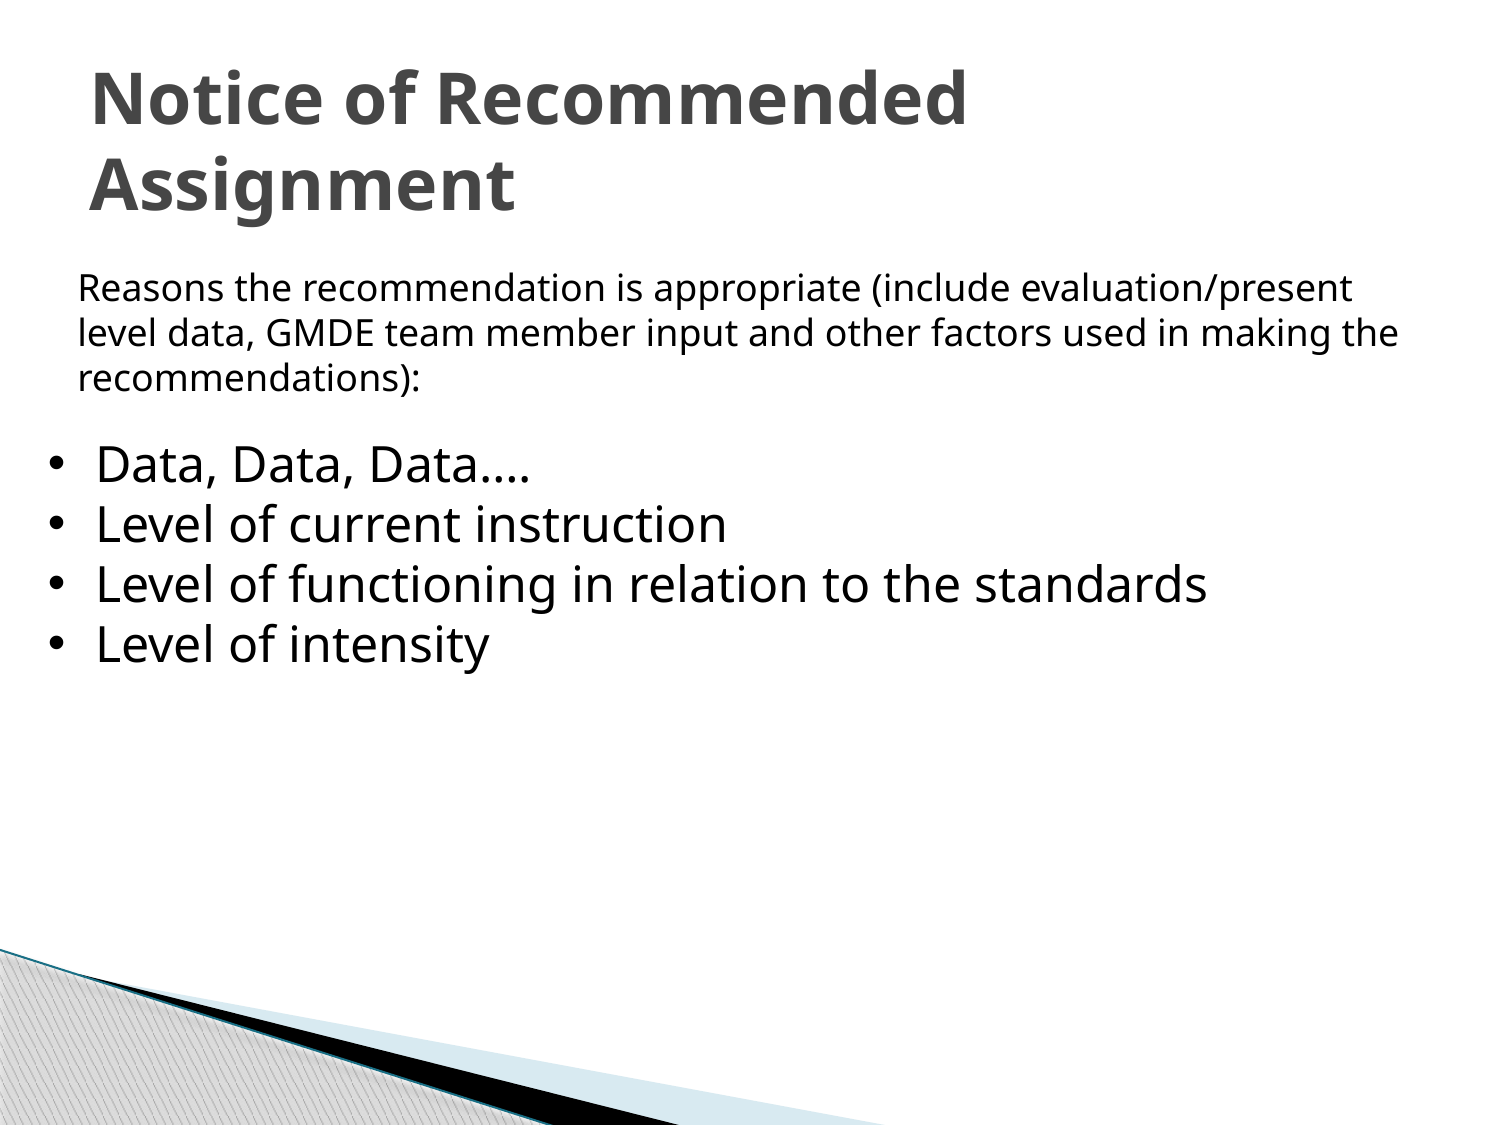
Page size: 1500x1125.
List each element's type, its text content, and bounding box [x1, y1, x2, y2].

text_box Reasons the recommendation is appropriate (include evaluation/present level data, GMDE team member input and other factors used in making the recommendations): [62, 256, 1450, 407]
text_box Data, Data, Data…. Level of current instruction Level of functioning in relation to the standards Level of intensity [33, 424, 1445, 680]
title Notice of Recommended Assignment [75, 45, 1425, 233]
